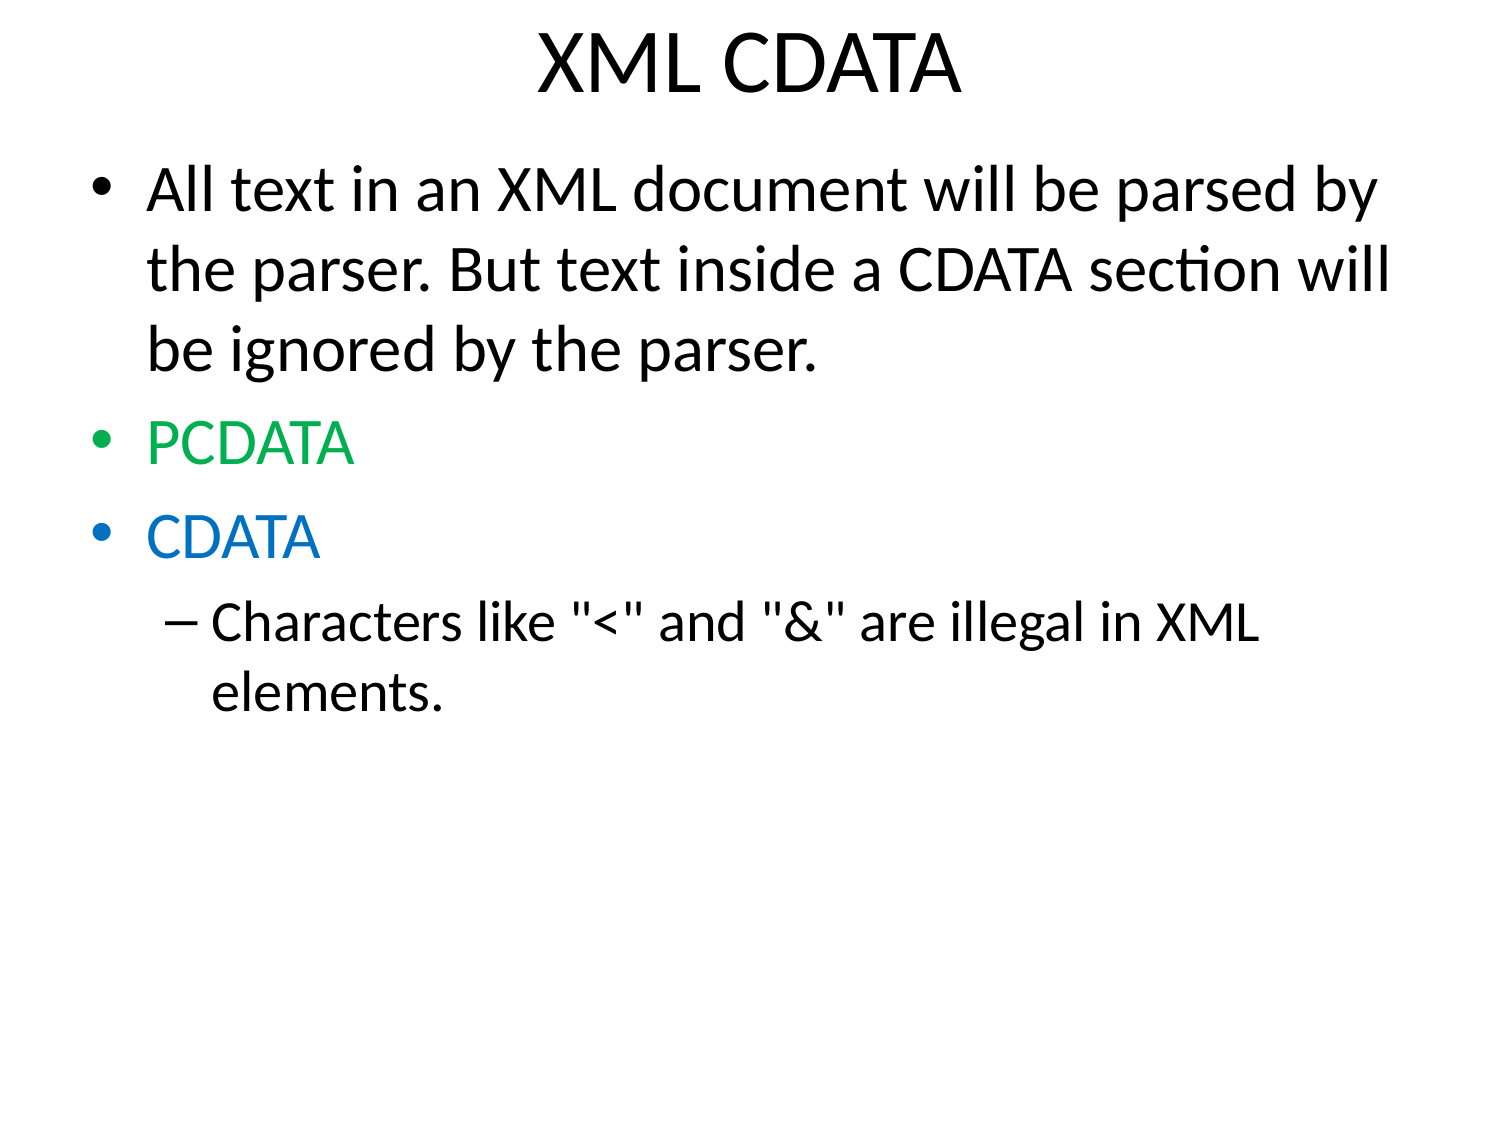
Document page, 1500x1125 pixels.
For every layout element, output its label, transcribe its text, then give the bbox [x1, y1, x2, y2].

list All text in an XML document will be parsed by the parser. But text inside a CDATA section will be ignored by the parser. PCDATA CDATA Characters like "<" and "&" are illegal in XML elements. [75, 137, 1425, 1030]
title XML CDATA [75, 0, 1425, 137]
